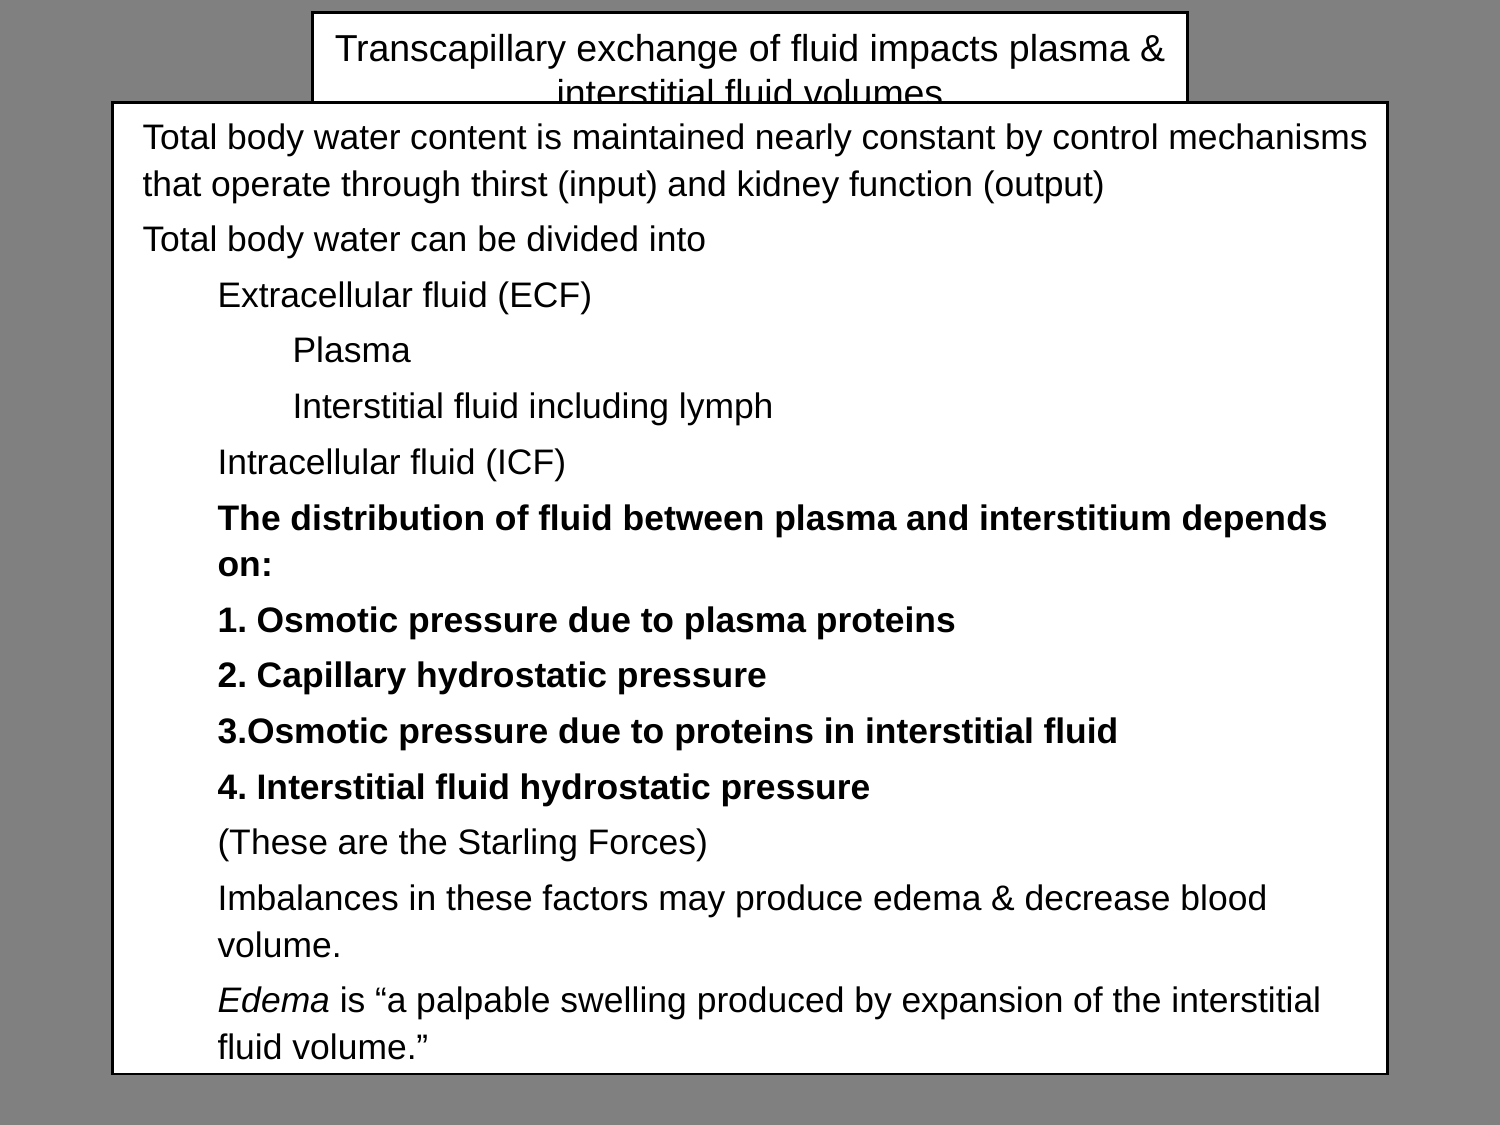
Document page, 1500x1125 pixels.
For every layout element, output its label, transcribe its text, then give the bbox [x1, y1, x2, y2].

title Transcapillary exchange of fluid impacts plasma & interstitial fluid volumes [311, 11, 1189, 102]
text_box Total body water content is maintained nearly constant by control mechanisms that operate through thirst (input) and kidney function (output) Total body water can be divided into Extracellular fluid (ECF) Plasma Interstitial fluid including lymph Intracellular fluid (ICF) The distribution of fluid between plasma and interstitium depends on: 1. Osmotic pressure due to plasma proteins 2. Capillary hydrostatic pressure 3.Osmotic pressure due to proteins in interstitial fluid 4. Interstitial fluid hydrostatic pressure (These are the Starling Forces) Imbalances in these factors may produce edema & decrease blood volume. Edema is “a palpable swelling produced by expansion of the interstitial fluid volume.” [112, 102, 1388, 1074]
